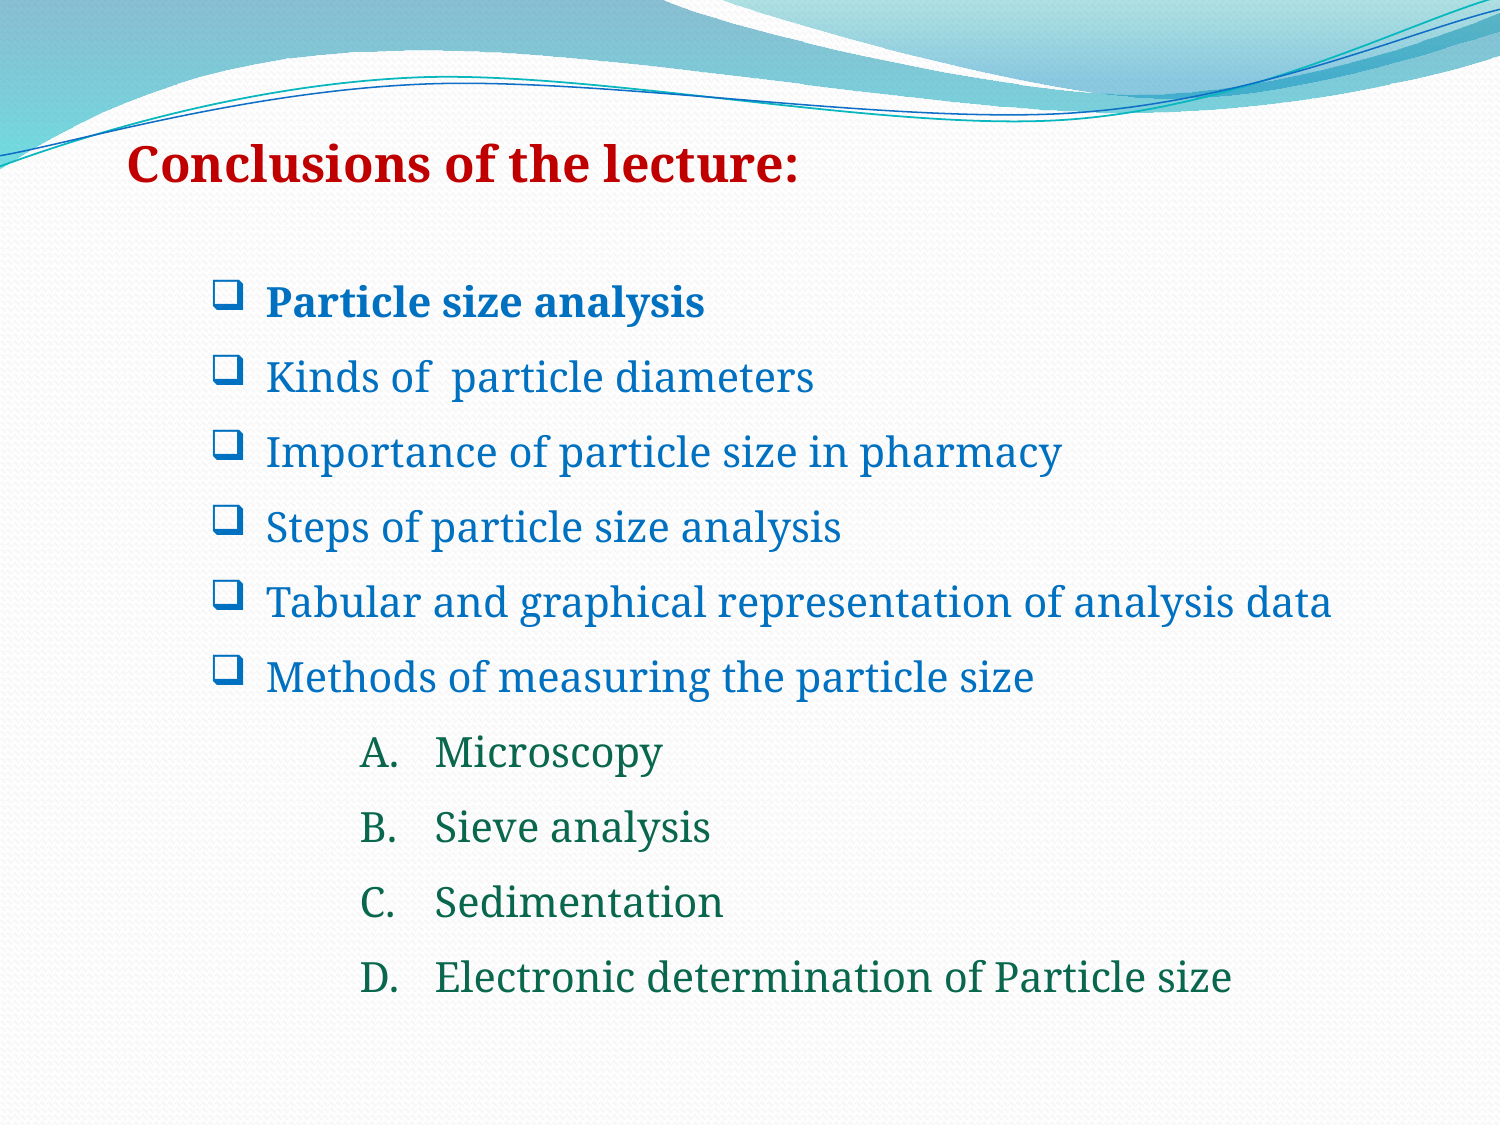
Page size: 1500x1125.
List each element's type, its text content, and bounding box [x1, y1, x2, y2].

text_box Conclusions of the lecture: [112, 125, 833, 201]
text_box Particle size analysis Kinds of particle diameters Importance of particle size in pharmacy Steps of particle size analysis Tabular and graphical representation of analysis data Methods of measuring the particle size Microscopy Sieve analysis Sedimentation Electronic determination of Particle size [194, 243, 1424, 1084]
